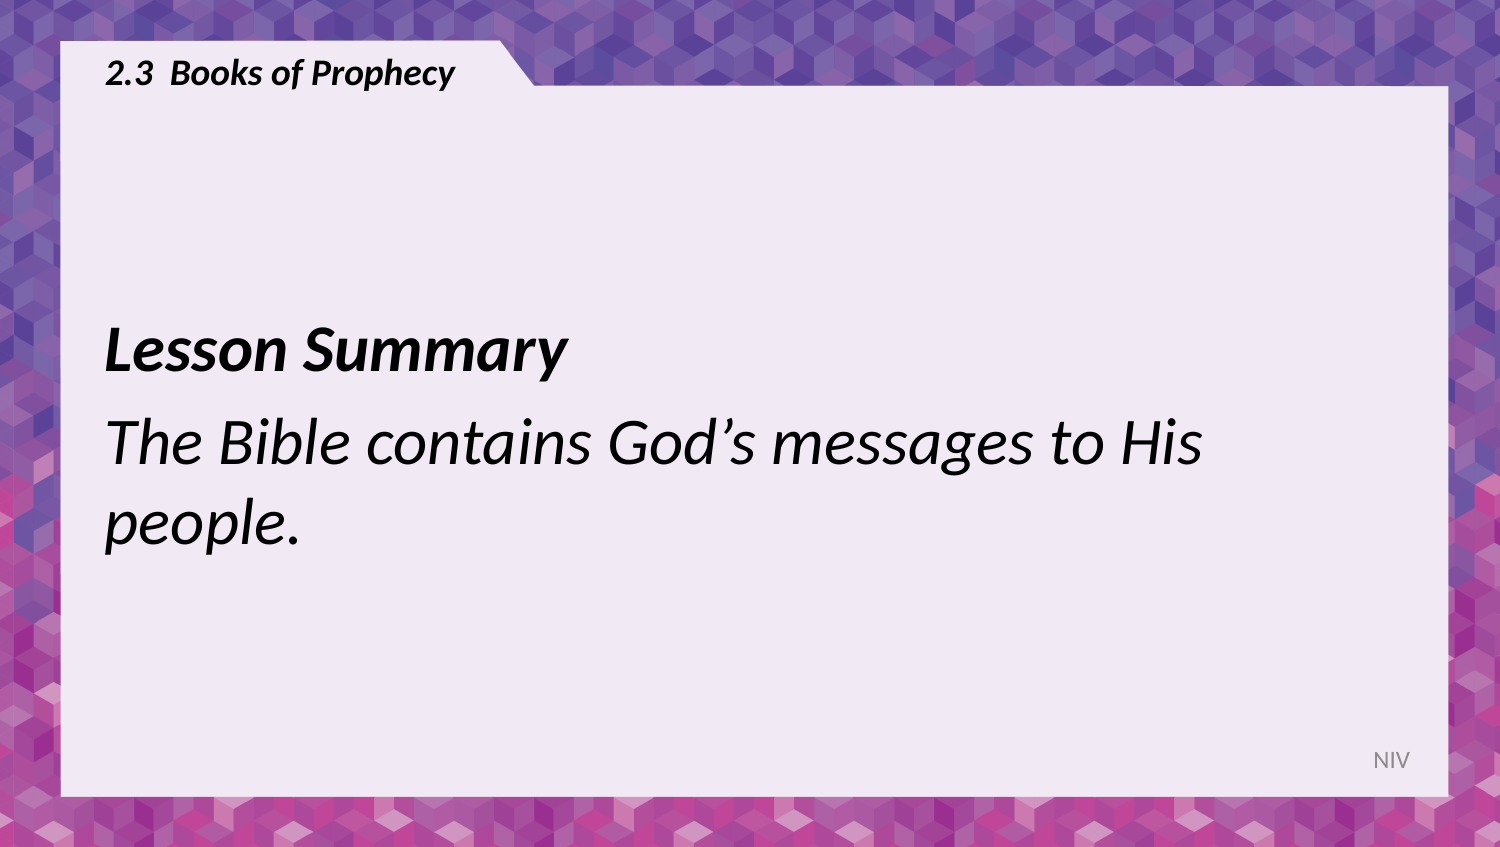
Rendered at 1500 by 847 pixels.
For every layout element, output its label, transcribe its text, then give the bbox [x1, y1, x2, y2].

picture [0, 0, 1500, 847]
footer NIV [950, 736, 1425, 782]
list Lesson Summary The Bible contains God’s messages to His people. [89, 141, 1403, 722]
title 2.3 Books of Prophecy [89, 33, 1420, 108]
